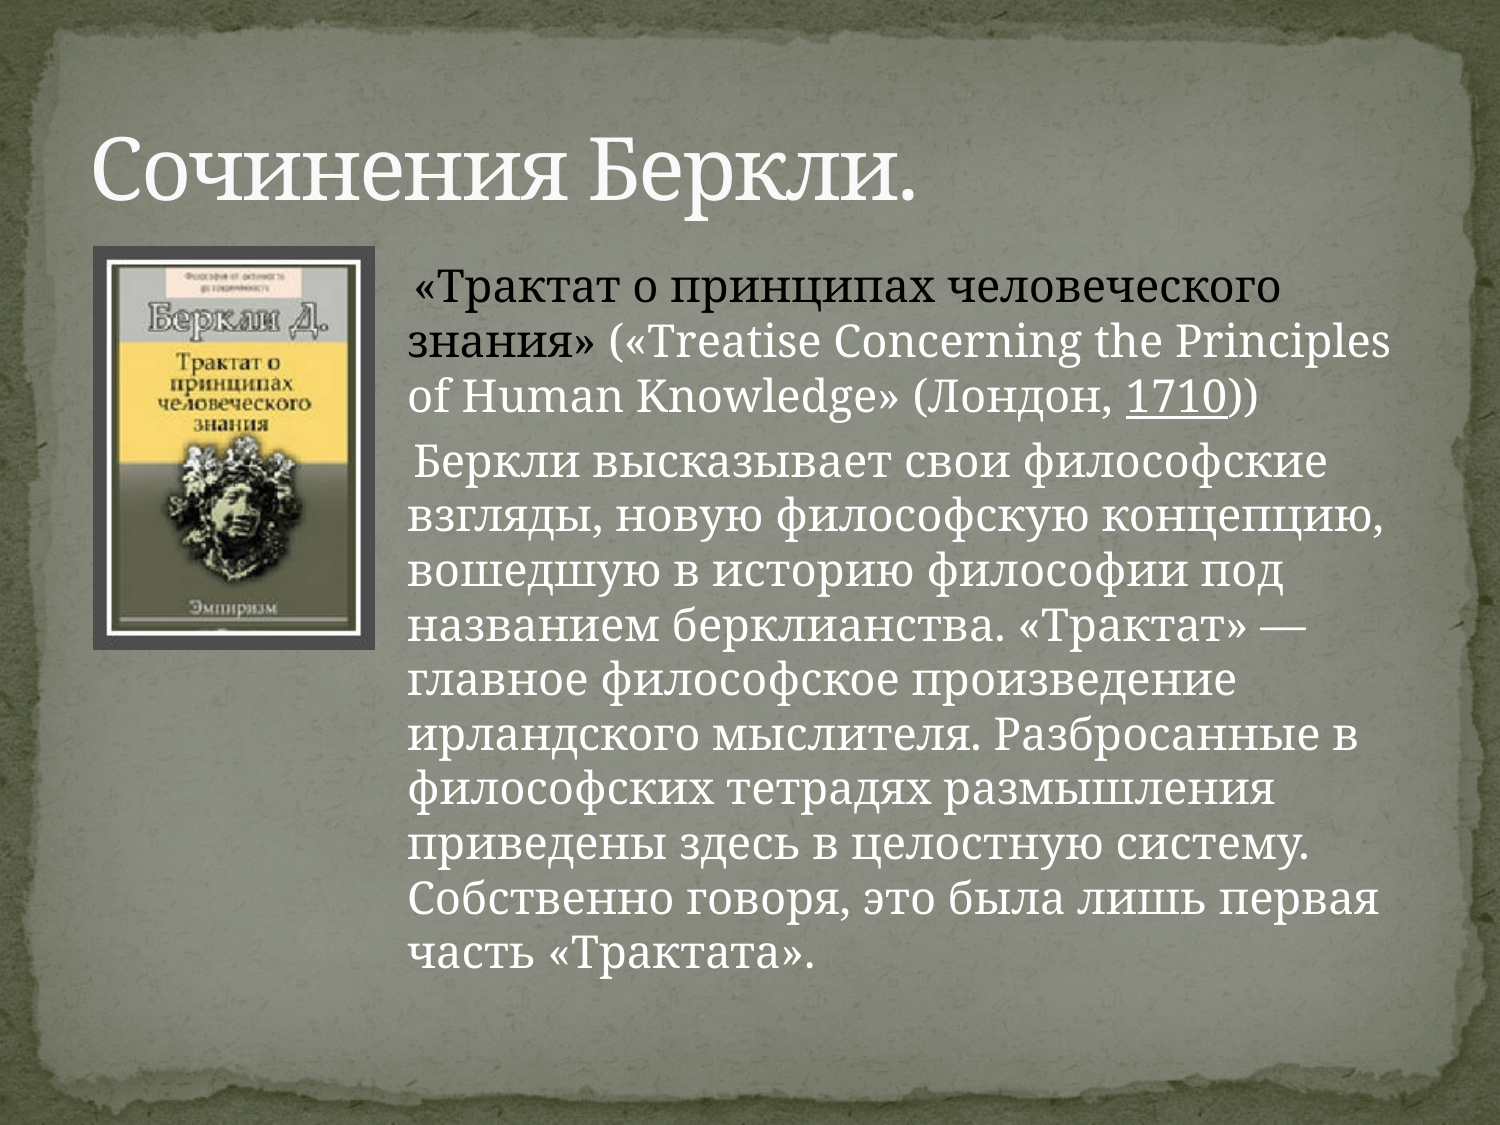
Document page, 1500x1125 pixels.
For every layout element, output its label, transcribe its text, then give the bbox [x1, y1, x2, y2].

picture [93, 246, 375, 650]
title Сочинения Беркли. [74, 24, 1425, 225]
list «Трактат о принципах человеческого знания» («Treatise Concerning the Principles of Human Knowledge» (Лондон, 1710)) Беркли высказывает свои философские взгляды, новую философскую концепцию, вошедшую в историю философии под названием берклианства. «Трактат» — главное философское произведение ирландского мыслителя. Разбросанные в философских тетрадях размышления приведены здесь в целостную систему. Собственно говоря, это была лишь первая часть «Трактата». [351, 249, 1425, 1000]
